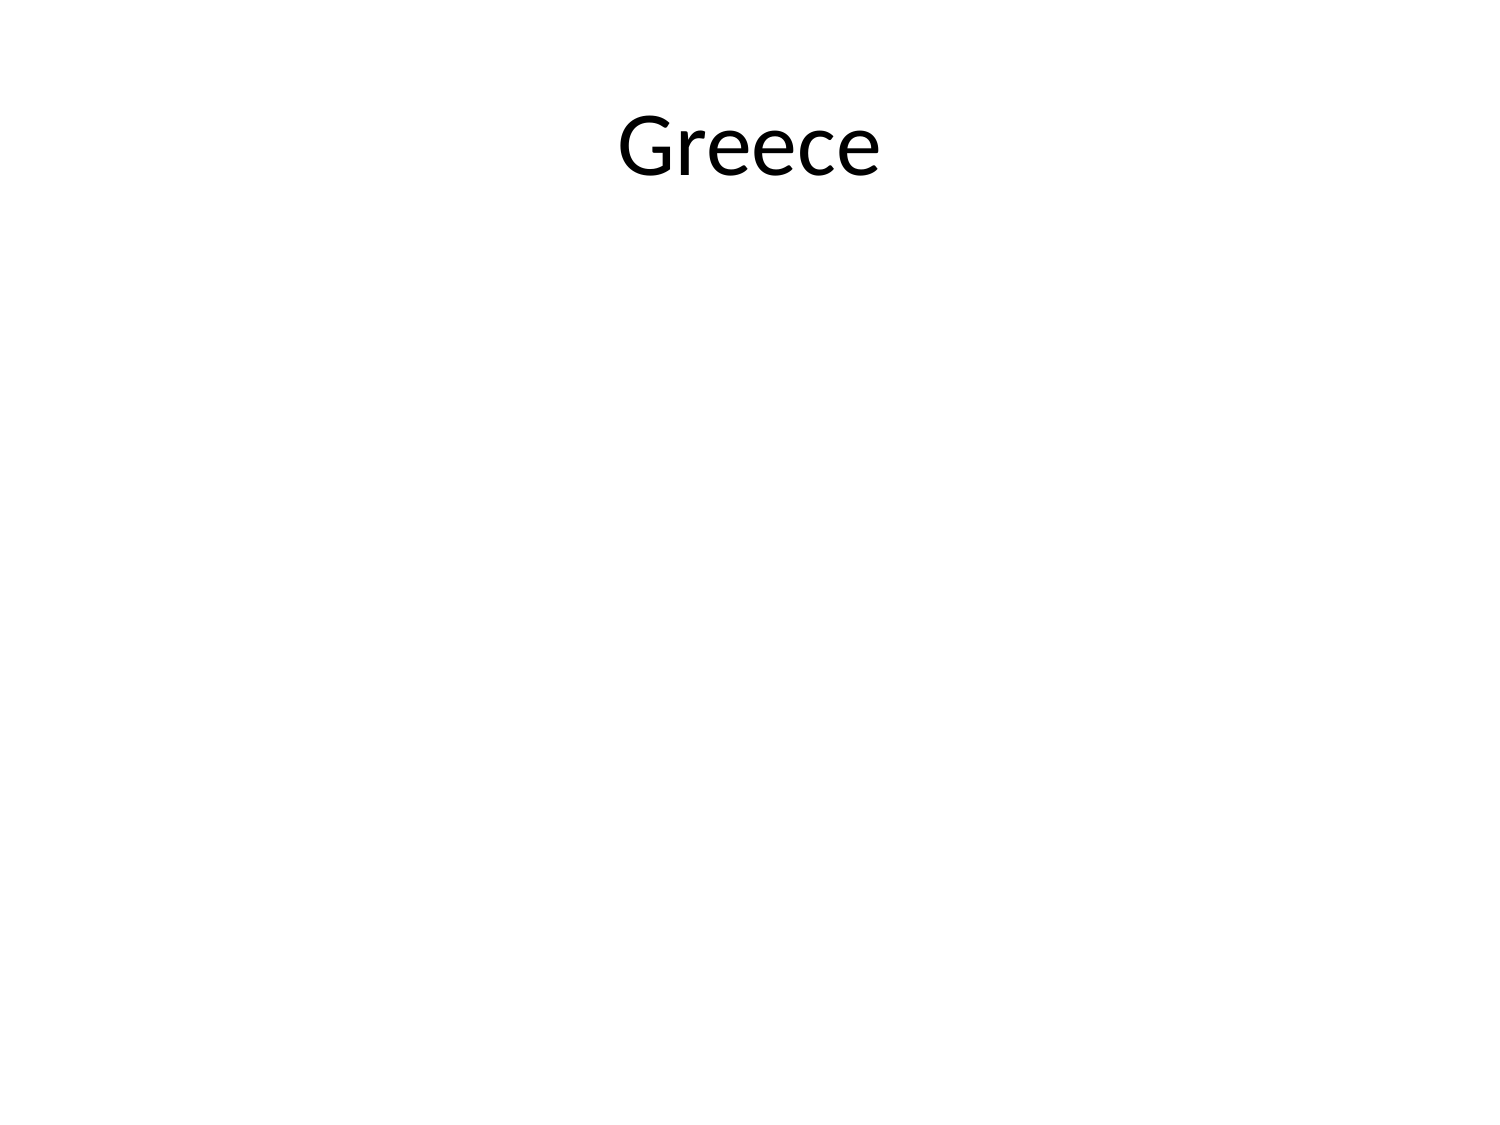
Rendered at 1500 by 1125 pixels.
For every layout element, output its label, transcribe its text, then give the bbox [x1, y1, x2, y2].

title Greece [75, 45, 1425, 233]
